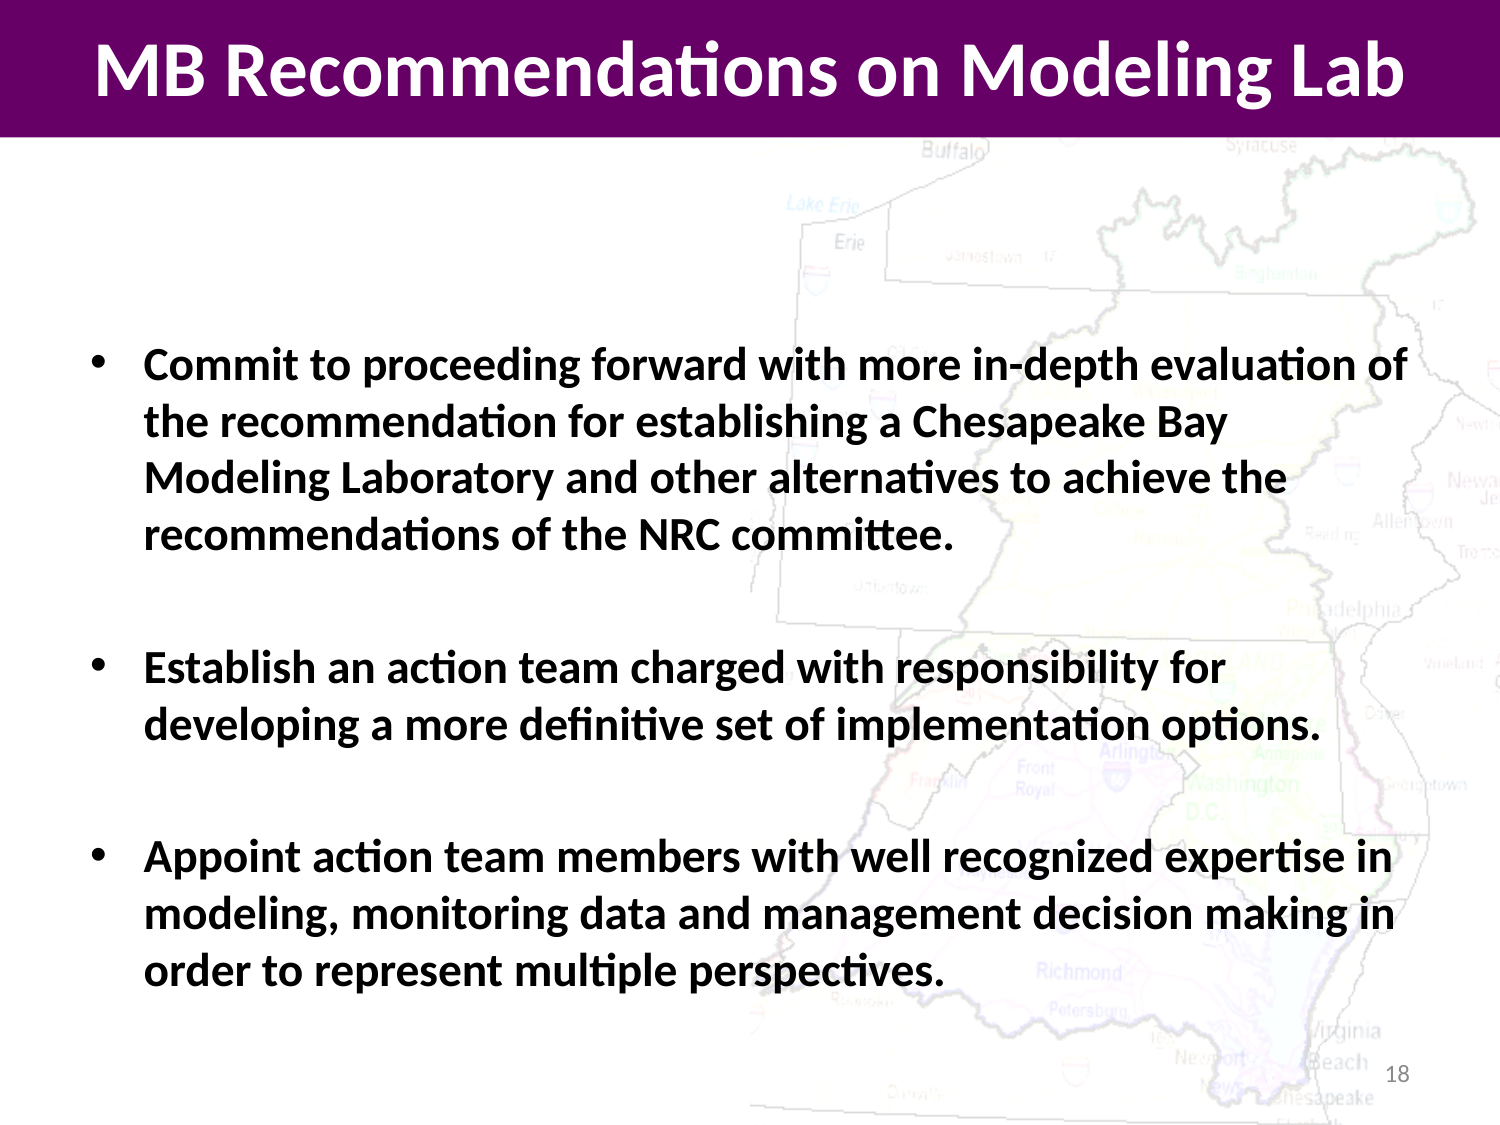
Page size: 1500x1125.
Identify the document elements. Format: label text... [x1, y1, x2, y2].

text_box [0, 0, 1500, 138]
list Commit to proceeding forward with more in-depth evaluation of the recommendation for establishing a Chesapeake Bay Modeling Laboratory and other alternatives to achieve the recommendations of the NRC committee. Establish an action team charged with responsibility for developing a more definitive set of implementation options. Appoint action team members with well recognized expertise in modeling, monitoring data and management decision making in order to represent multiple perspectives. [75, 262, 1425, 1005]
title MB Recommendations on Modeling Lab [75, 0, 1425, 130]
slide_number 18 [1074, 1042, 1425, 1103]
